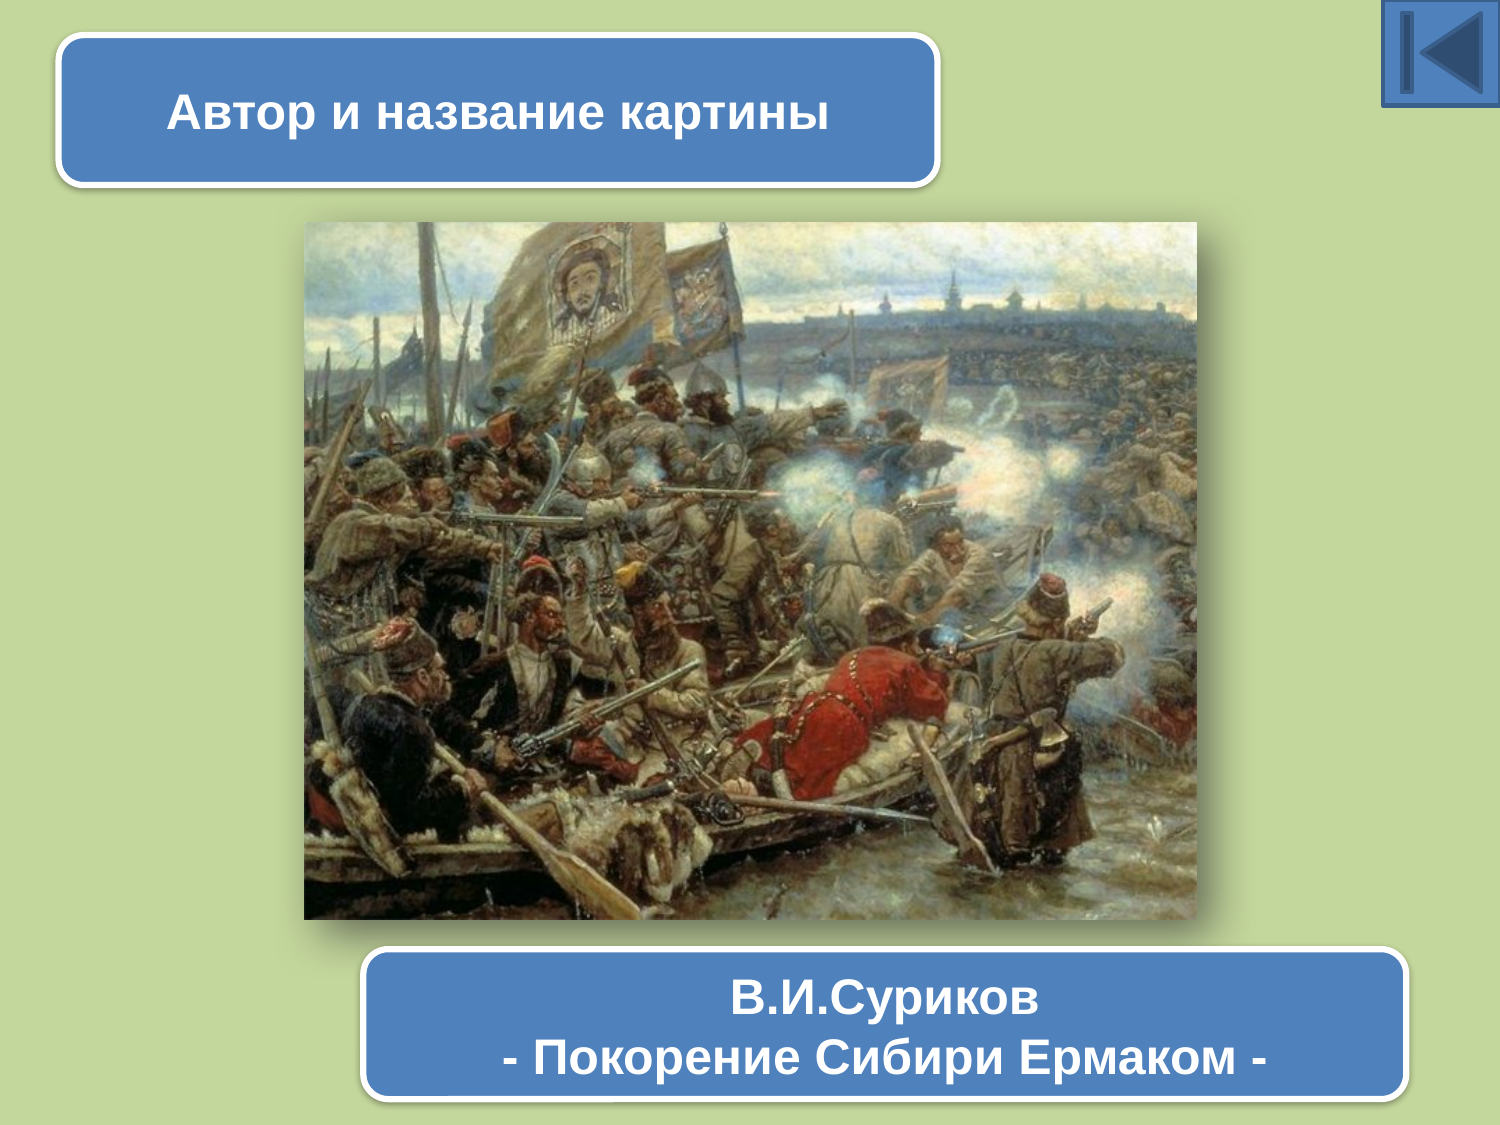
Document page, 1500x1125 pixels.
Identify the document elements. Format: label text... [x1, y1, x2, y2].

picture [304, 222, 1197, 920]
text_box Автор и название картины [55, 31, 941, 189]
text_box В.И.Суриков - Покорение Сибири Ермаком - [360, 946, 1410, 1103]
text_box [1381, 0, 1500, 108]
